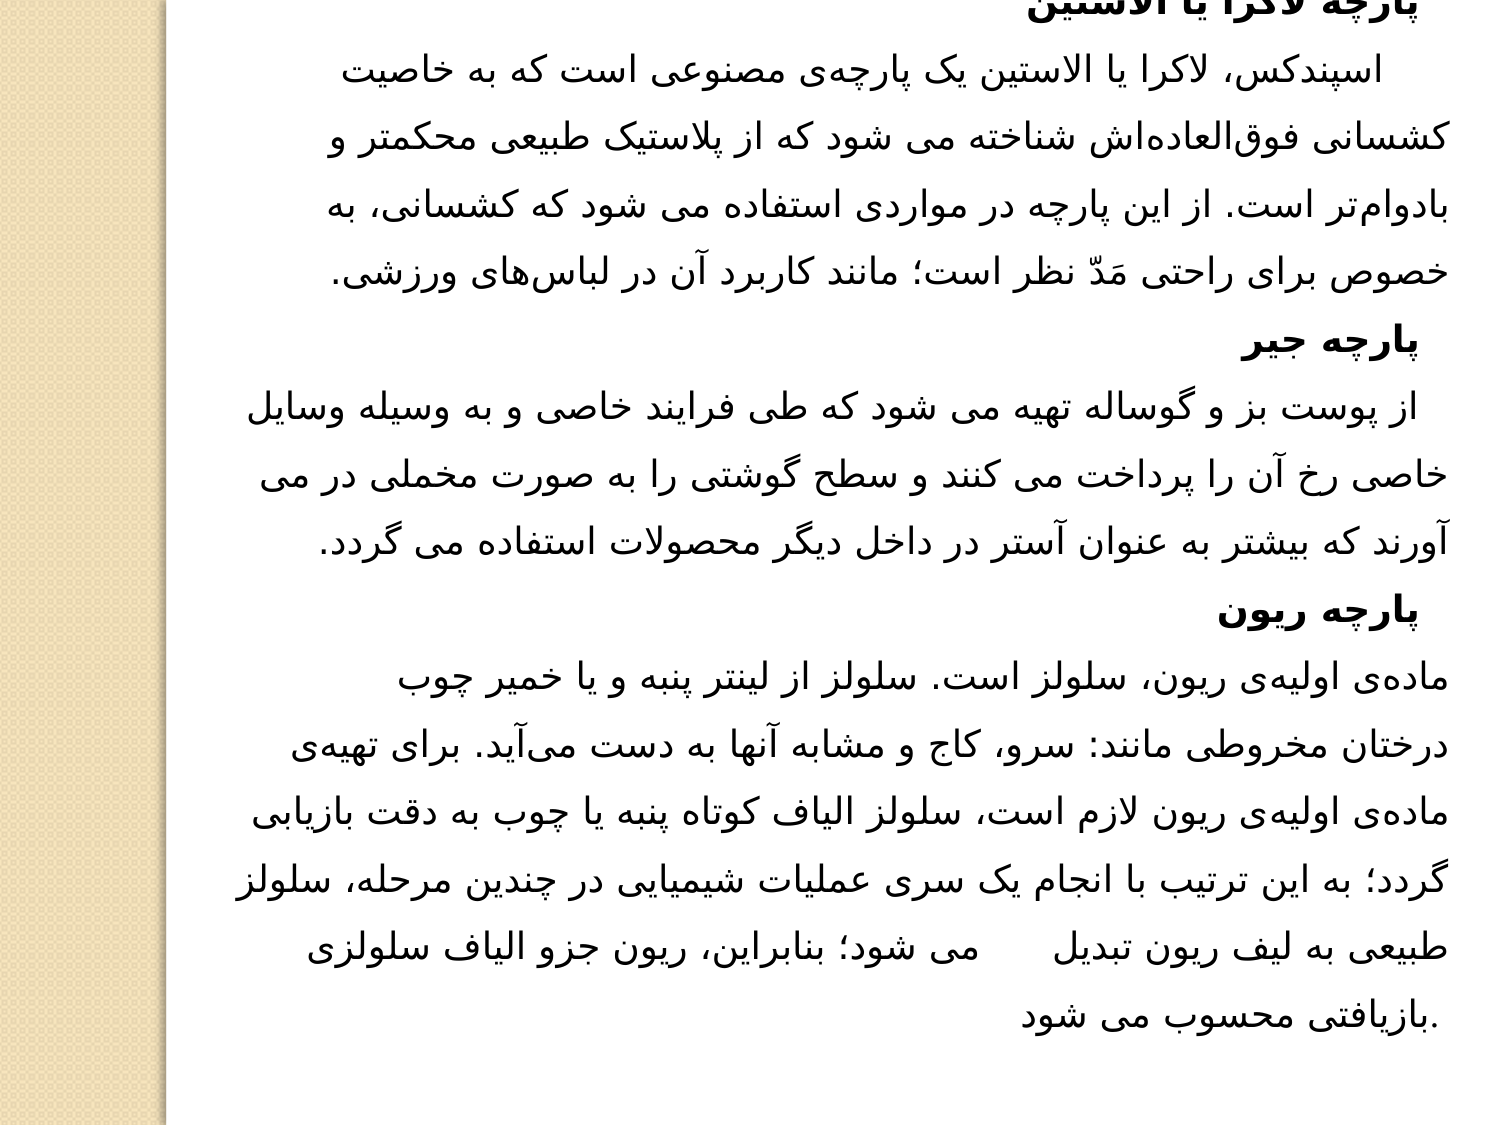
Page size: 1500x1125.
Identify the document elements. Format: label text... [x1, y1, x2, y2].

text_box پارچه لاکرا یا الاستین اسپندکس، لاکرا یا الاستین یک پارچه‌ی مصنوعی است که به خاصیت کشسانی فوق‌العاده‌اش شناخته می شود که از پلاستیک طبیعی محکمتر و بادوام‌تر است. از این پارچه در مواردی استفاده می شود که کشسانی، به خصوص برای راحتی مَدّ نظر است؛ مانند کاربرد آن در لباس‌های ورزشی. پارچه جیر از پوست بز و گوساله تهیه می شود که طی فرایند خاصی و به وسیله وسایل خاصی رخ آن را پرداخت می کنند و سطح گوشتی را به صورت مخملی در می آورند که بیشتر به عنوان آستر در داخل دیگر محصولات استفاده می گردد. پارچه ریون ماده‌ی اولیه‌ی ریون، سلولز است. سلولز از لینتر پنبه و یا خمیر چوب درختان مخروطی مانند: سرو، کاج و مشابه آنها به دست می‌آید. برای تهیه‌ی ماده‌ی اولیه‌ی ریون لازم است، سلولز الیاف کوتاه پنبه یا چوب به دقت بازیابی گردد؛ به این ترتیب با انجام یک سری عملیات شیمیایی در چندین مرحله، سلولز طبیعی به لیف ریون تبدیل می شود؛ بنابراین، ریون جزو الیاف سلولزی بازیافتی محسوب می شود. [199, 0, 1465, 1035]
